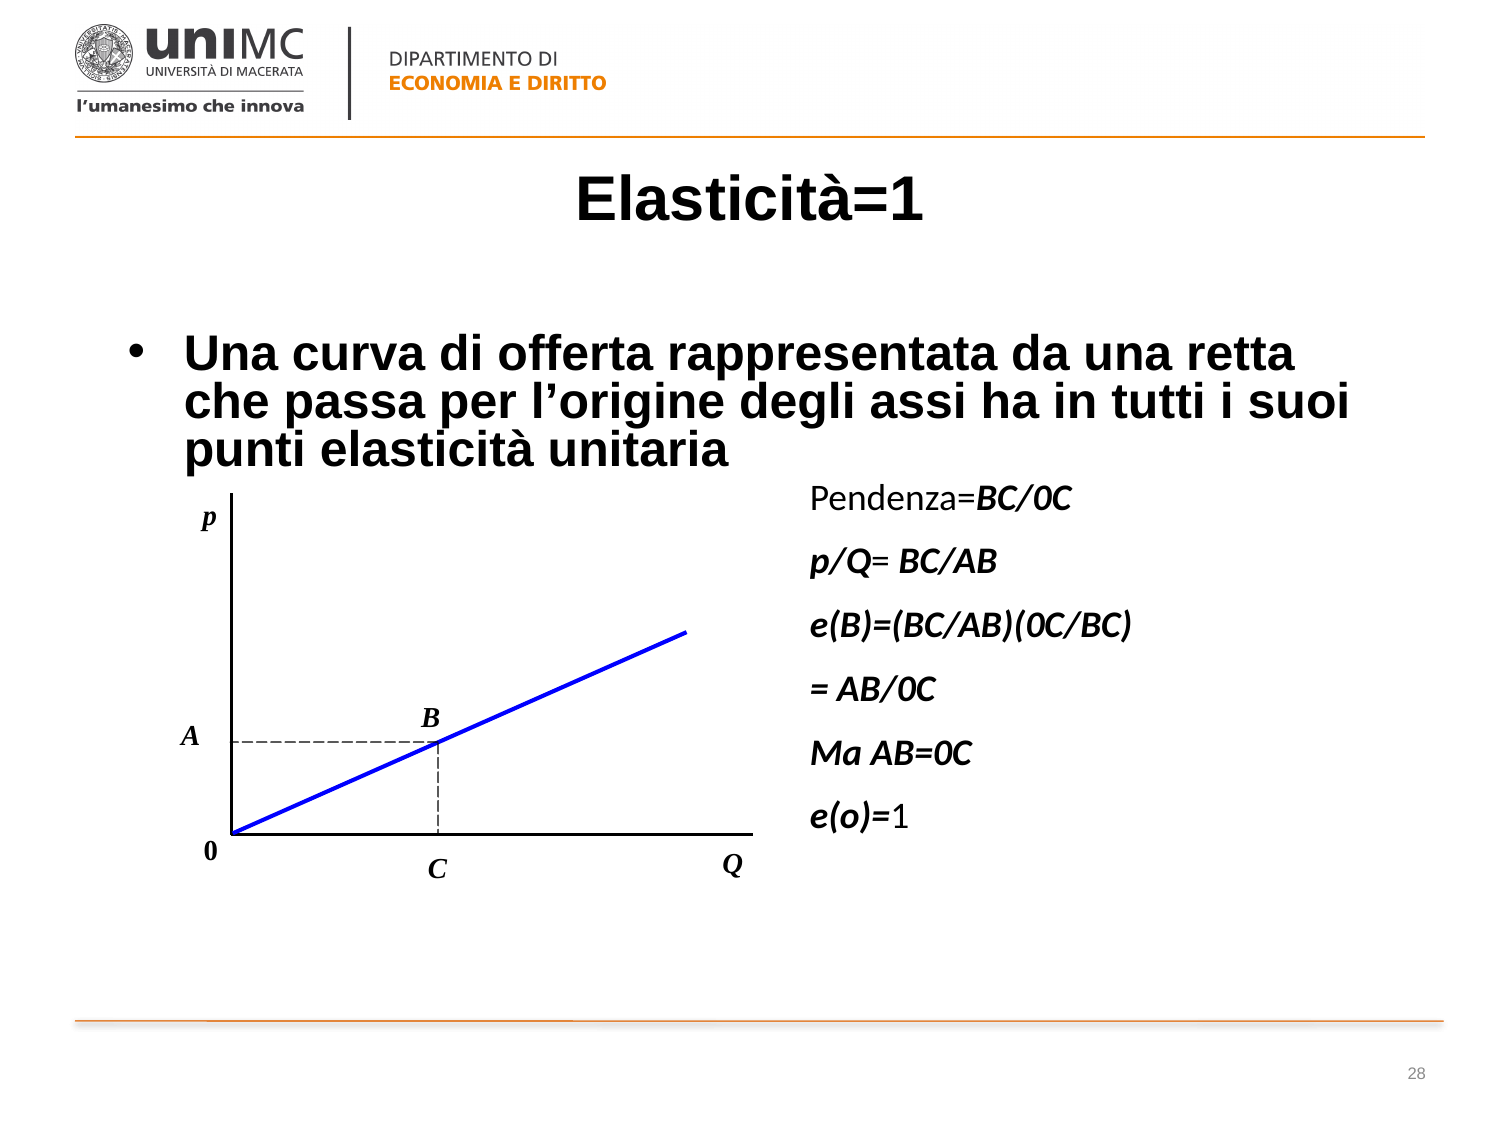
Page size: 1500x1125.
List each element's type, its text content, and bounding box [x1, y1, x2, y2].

list Una curva di offerta rappresentata da una retta che passa per l’origine degli assi ha in tutti i suoi punti elasticità unitaria [112, 354, 1388, 498]
text_box Pendenza=BC/0C p/Q= BC/AB e(B)=(BC/AB)(0C/BC) = AB/0C Ma AB=0C e(o)=1 [795, 465, 1366, 844]
slide_number 28 [1091, 1042, 1442, 1103]
title Elasticità=1 [75, 149, 1425, 241]
picture [75, 24, 1425, 138]
list Una curva di offerta rappresentata da una retta che passa per l’origine degli assi ha in tutti i suoi punti elasticità unitaria [112, 324, 1388, 353]
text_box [142, 490, 781, 910]
